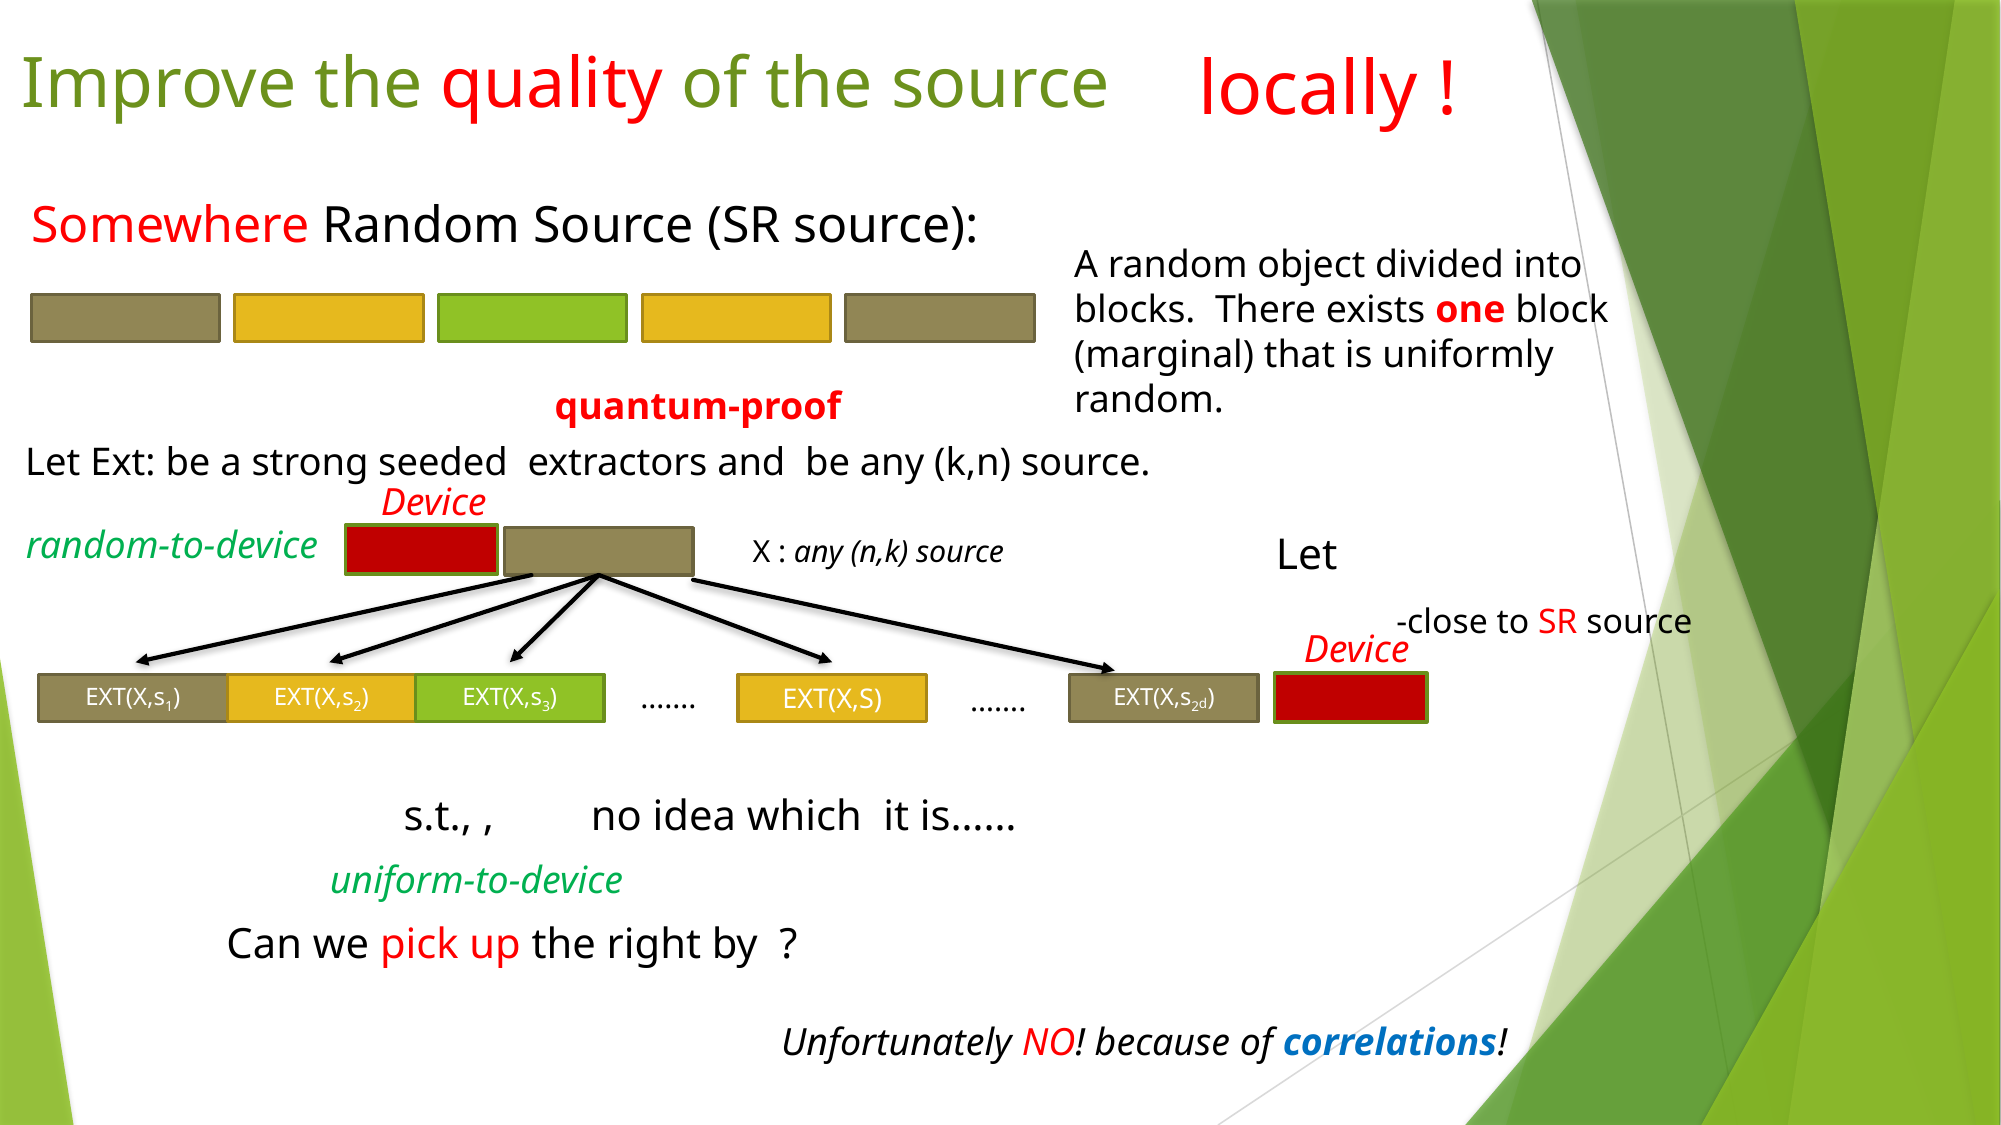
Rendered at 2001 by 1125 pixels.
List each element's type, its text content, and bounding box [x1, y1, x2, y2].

text_box Unfortunately NO! because of correlations! [766, 1010, 1523, 1071]
text_box uniform-to-device [315, 848, 639, 909]
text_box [344, 469, 506, 575]
text_box Improve the quality of the source [7, 30, 1186, 149]
text_box Somewhere Random Source (SR source): [16, 184, 1074, 267]
text_box quantum-proof [539, 374, 857, 429]
text_box [641, 293, 832, 343]
text_box [233, 293, 425, 343]
text_box locally ! [1183, 32, 1473, 137]
text_box A random object divided into blocks. There exists one block (marginal) that is uniformly random. [1059, 232, 1727, 349]
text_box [9, 429, 1834, 726]
text_box [30, 293, 221, 343]
text_box [437, 293, 628, 343]
text_box [844, 293, 1036, 343]
